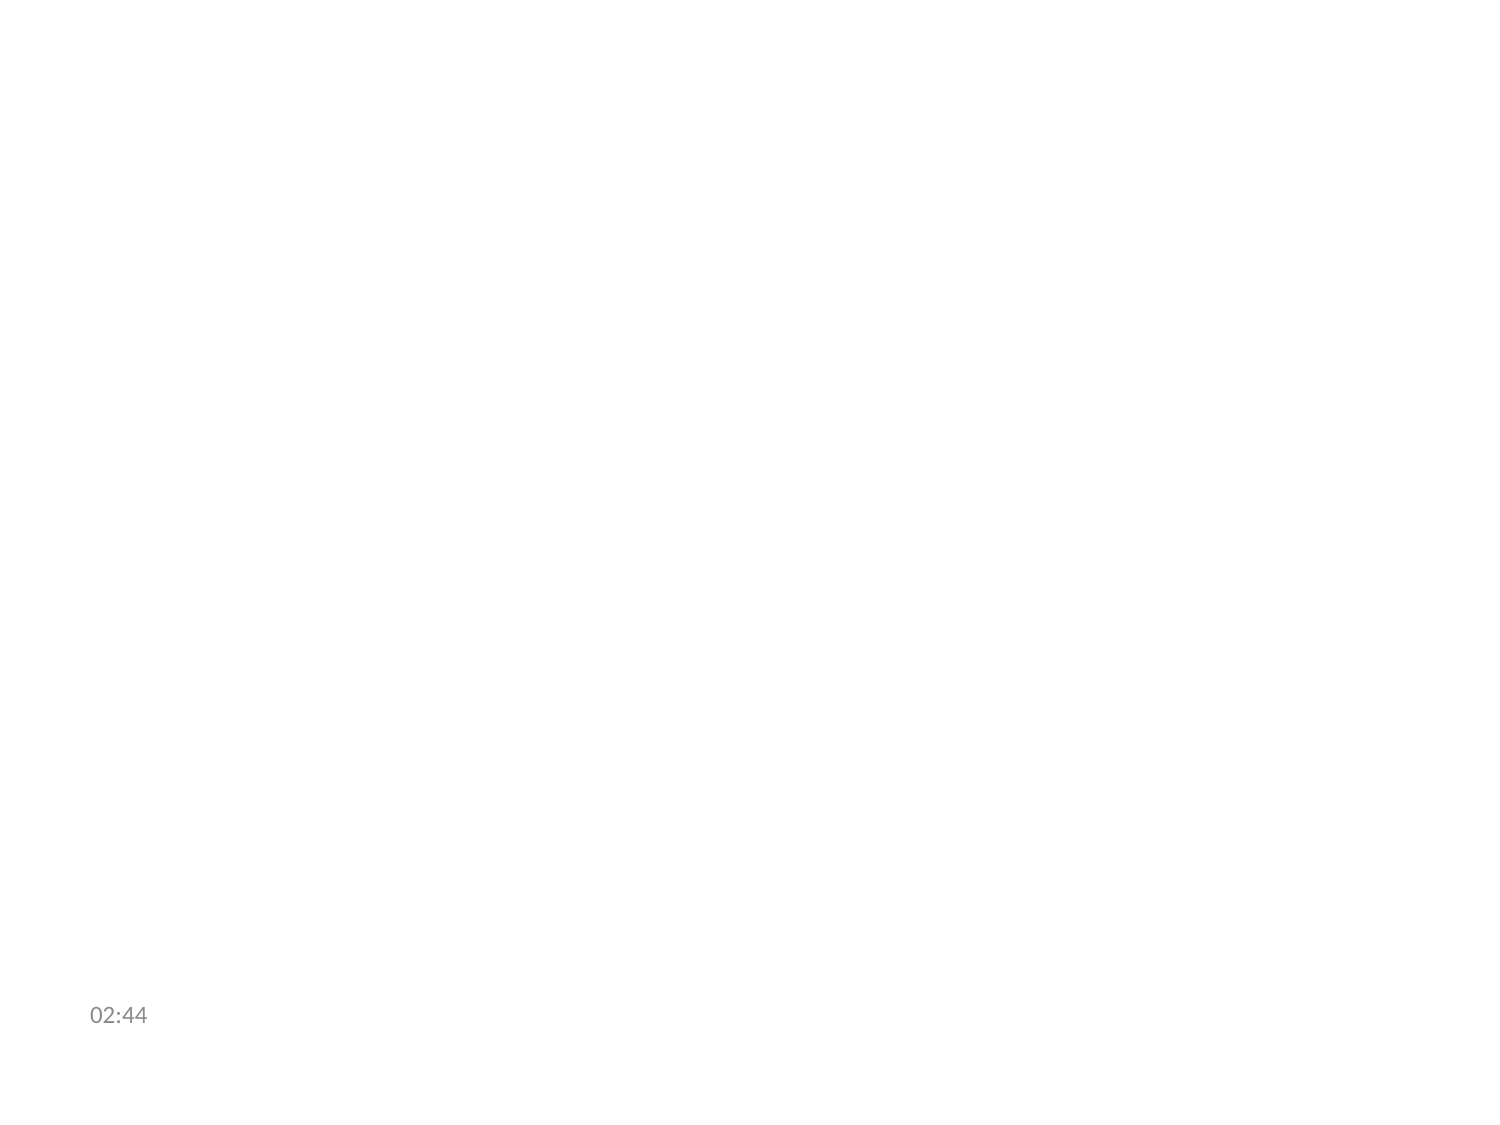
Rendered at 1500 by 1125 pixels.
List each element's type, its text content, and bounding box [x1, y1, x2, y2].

text_box 15:35 [75, 983, 425, 1044]
